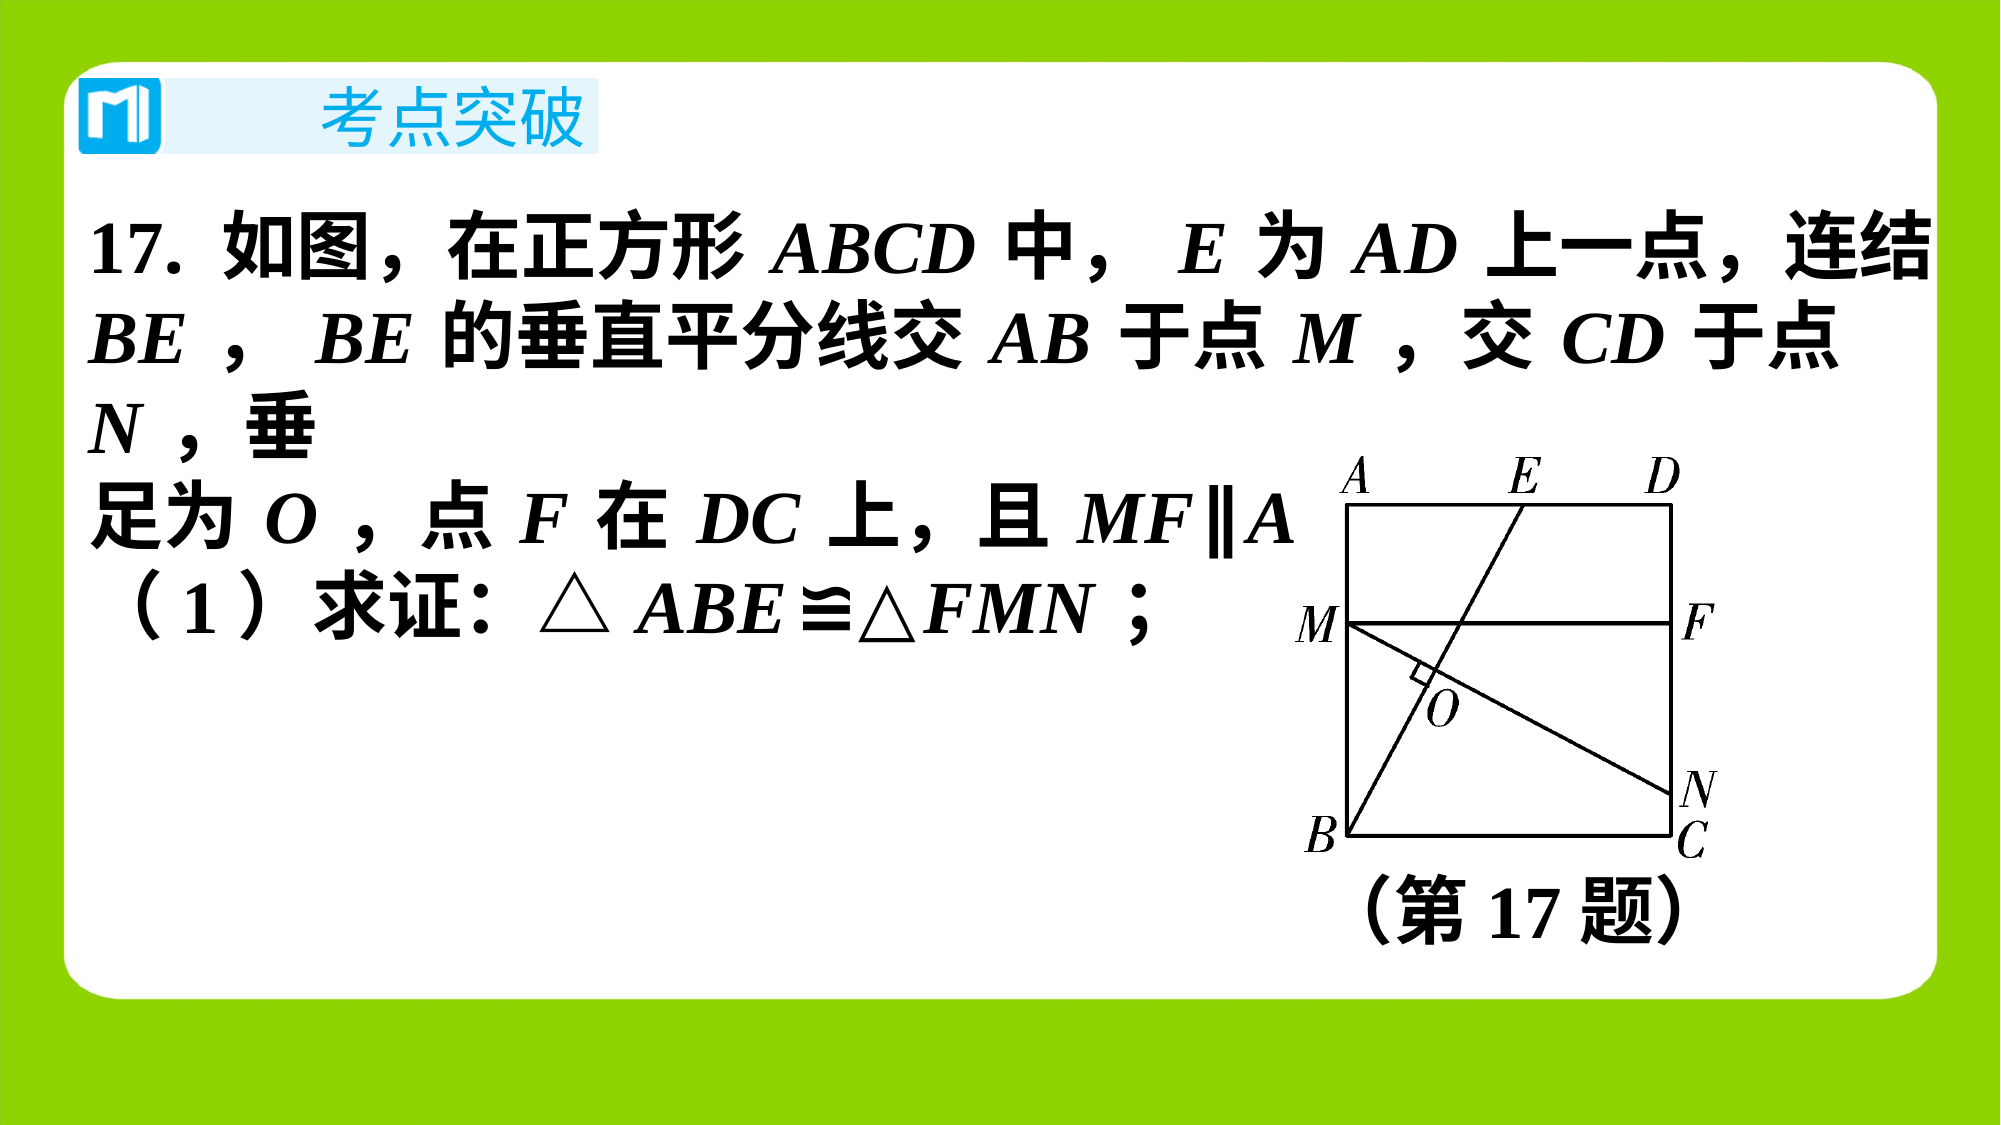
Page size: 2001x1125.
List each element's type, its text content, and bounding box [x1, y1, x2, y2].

text_box 17. 如图，在正方形ABCD中，E为AD上一点，连结 BE，BE的垂直平分线交AB于点M，交CD于点N，垂 足为O，点F在DC上，且MF∥AD. （1）求证：△ABE≌△FMN； [88, 198, 1974, 563]
picture [0, 0, 2001, 1125]
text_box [1295, 456, 1718, 954]
